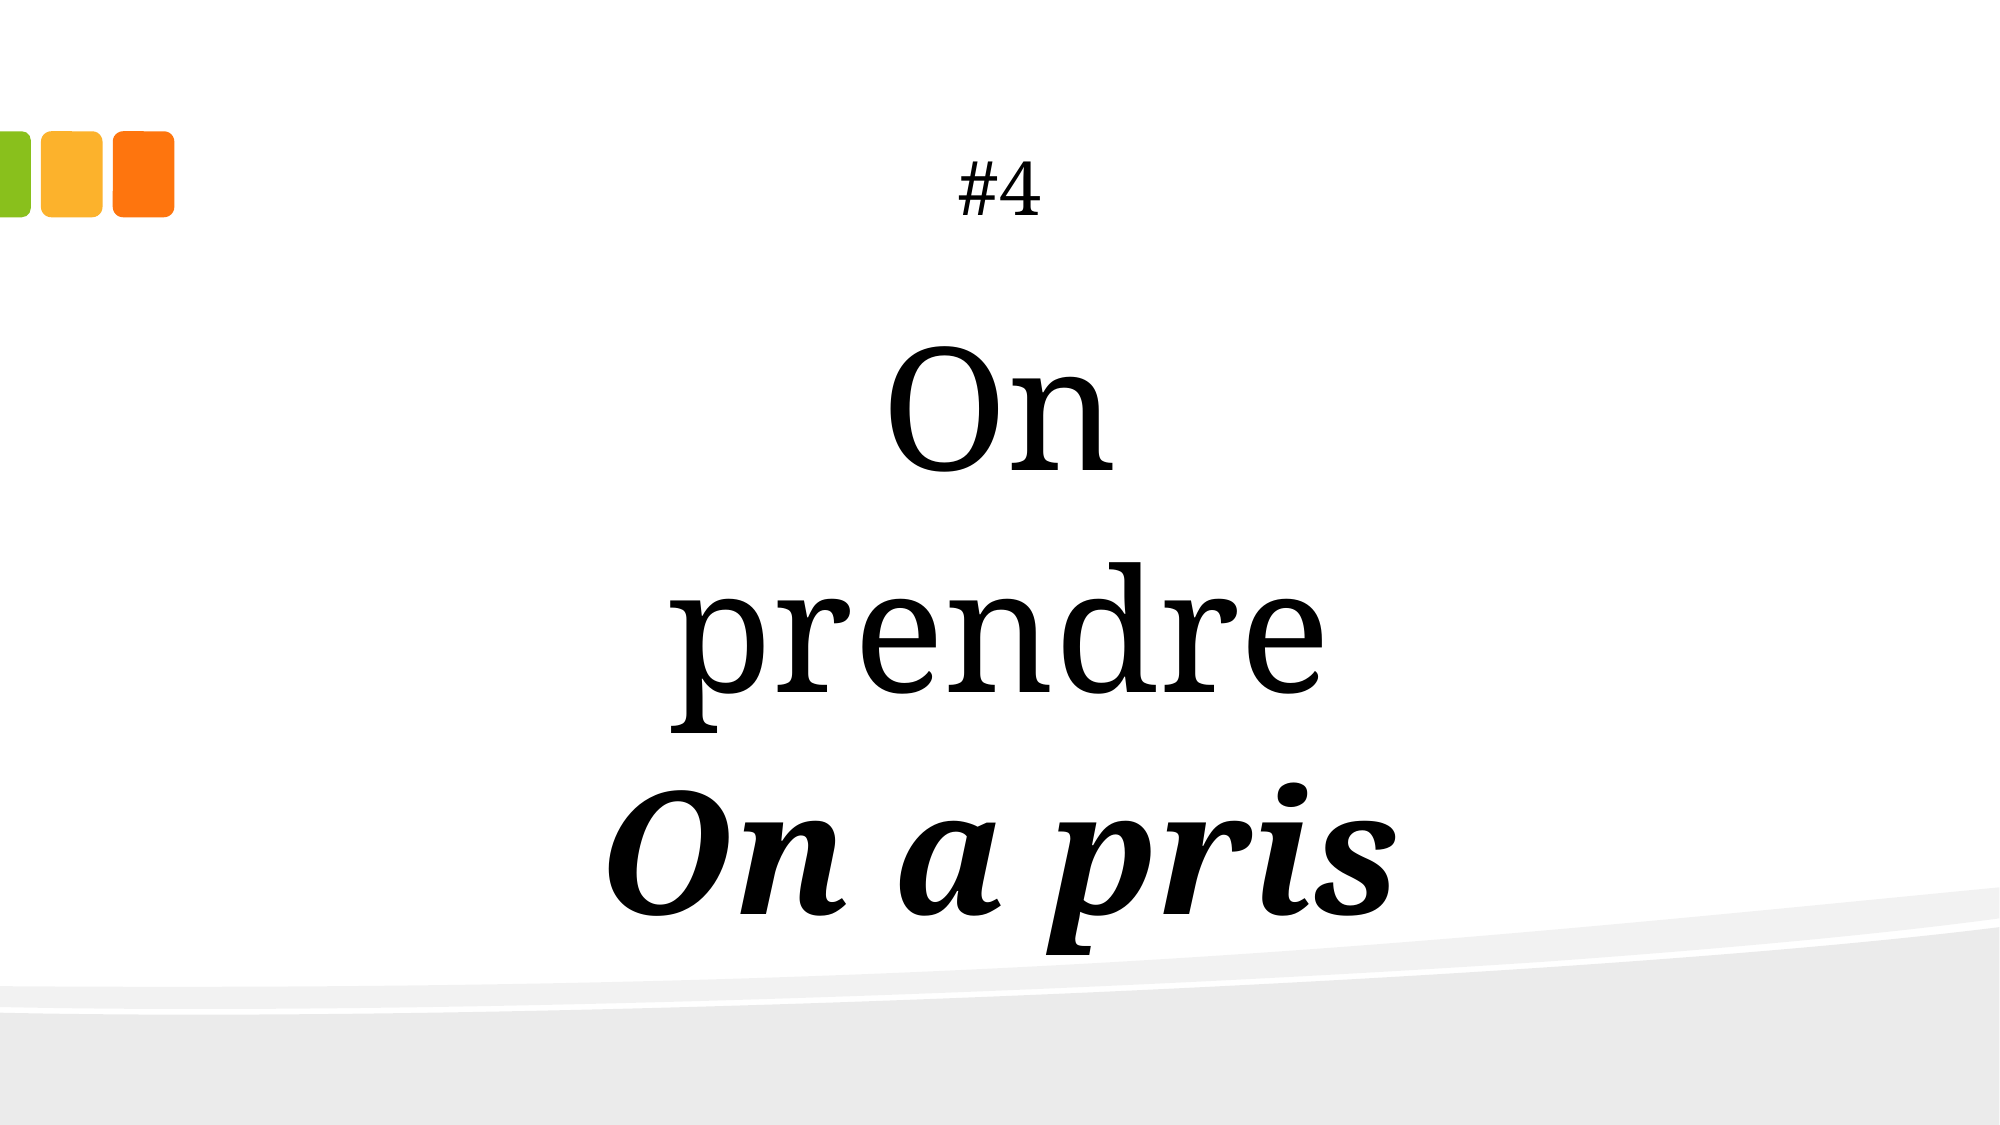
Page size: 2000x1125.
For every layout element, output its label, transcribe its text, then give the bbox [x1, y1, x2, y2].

title #4 [199, 24, 1800, 238]
list On prendre On a pris [199, 262, 1800, 1013]
